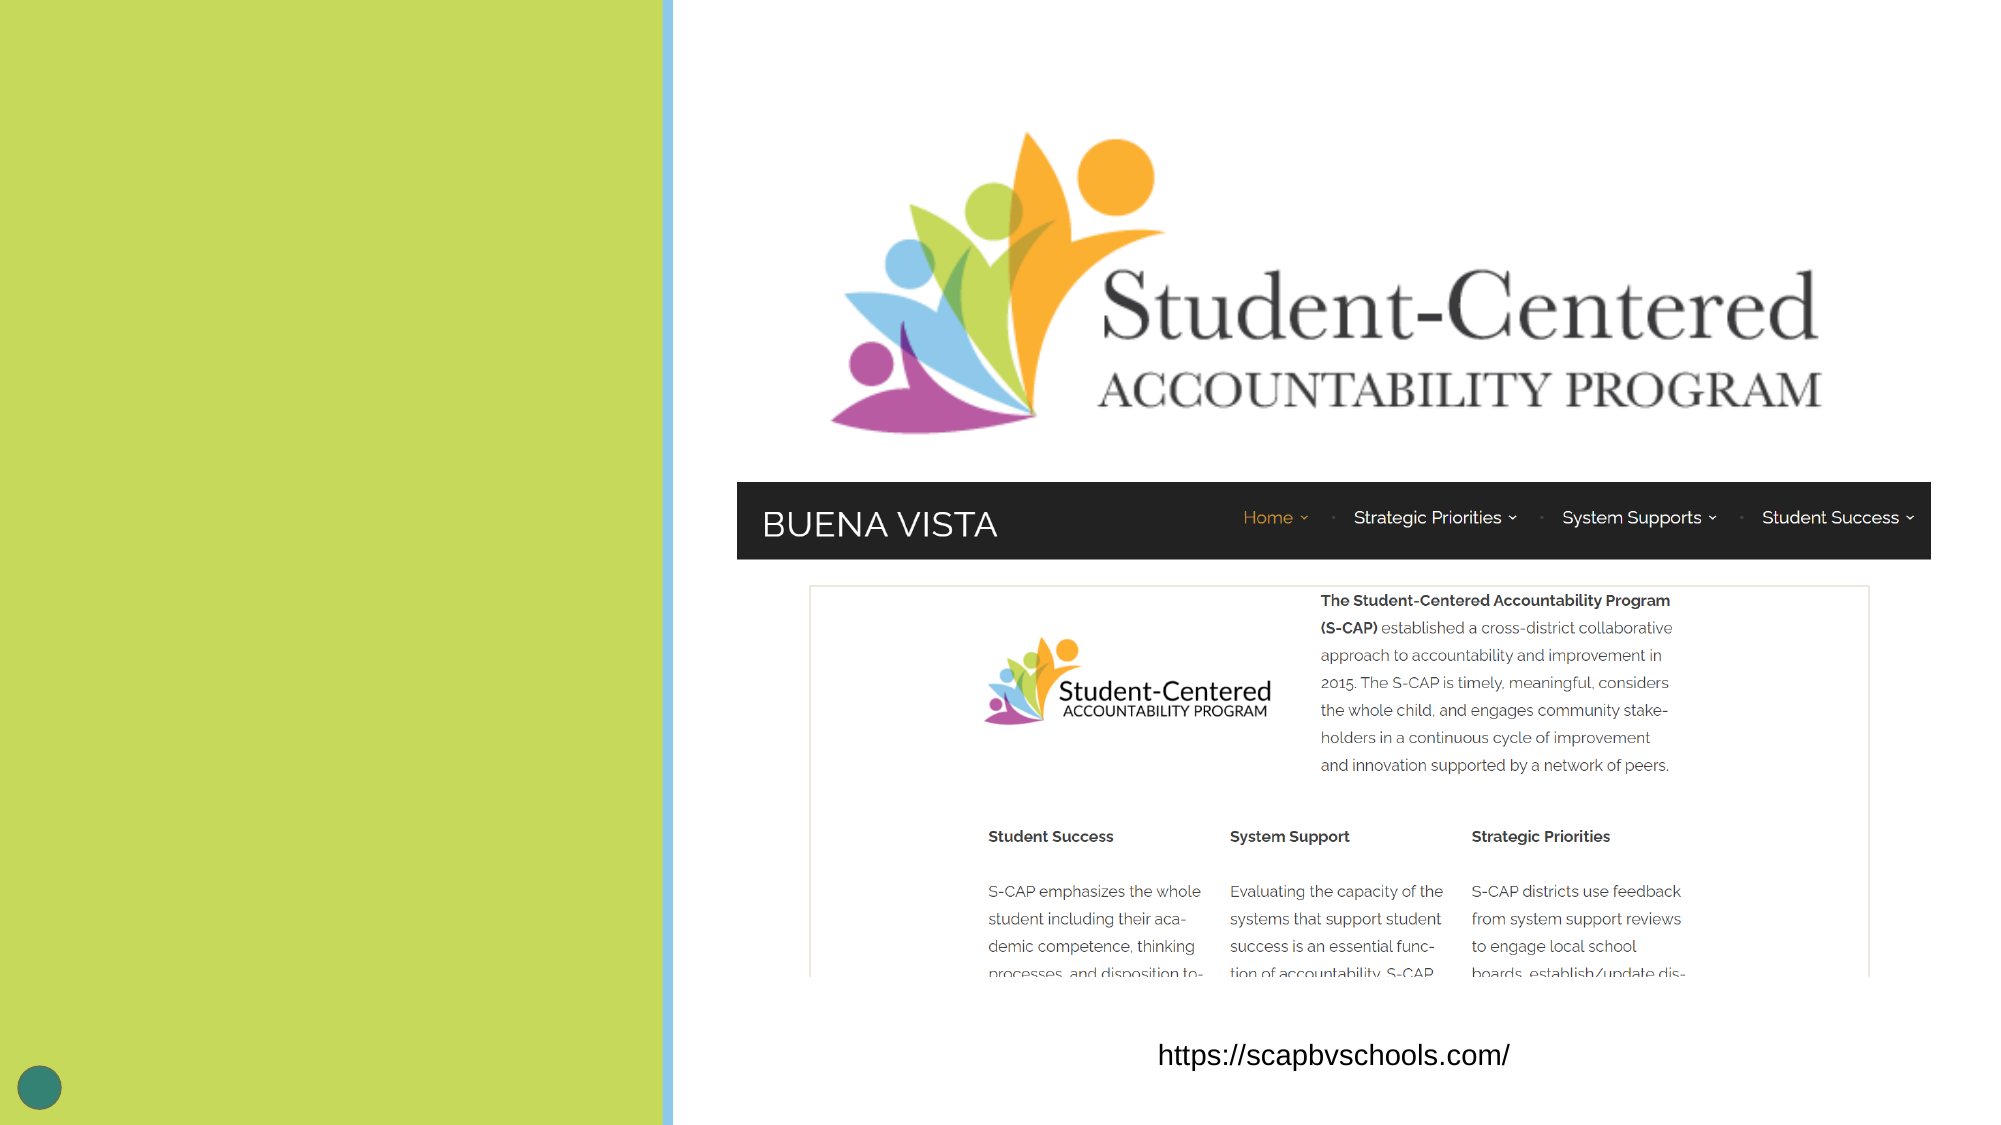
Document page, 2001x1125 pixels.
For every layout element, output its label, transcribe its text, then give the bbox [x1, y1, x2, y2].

text_box https://scapbvschools.com/ [1142, 1028, 1526, 1079]
text_box [18, 1066, 62, 1110]
picture [737, 482, 1932, 977]
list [762, 84, 1891, 480]
